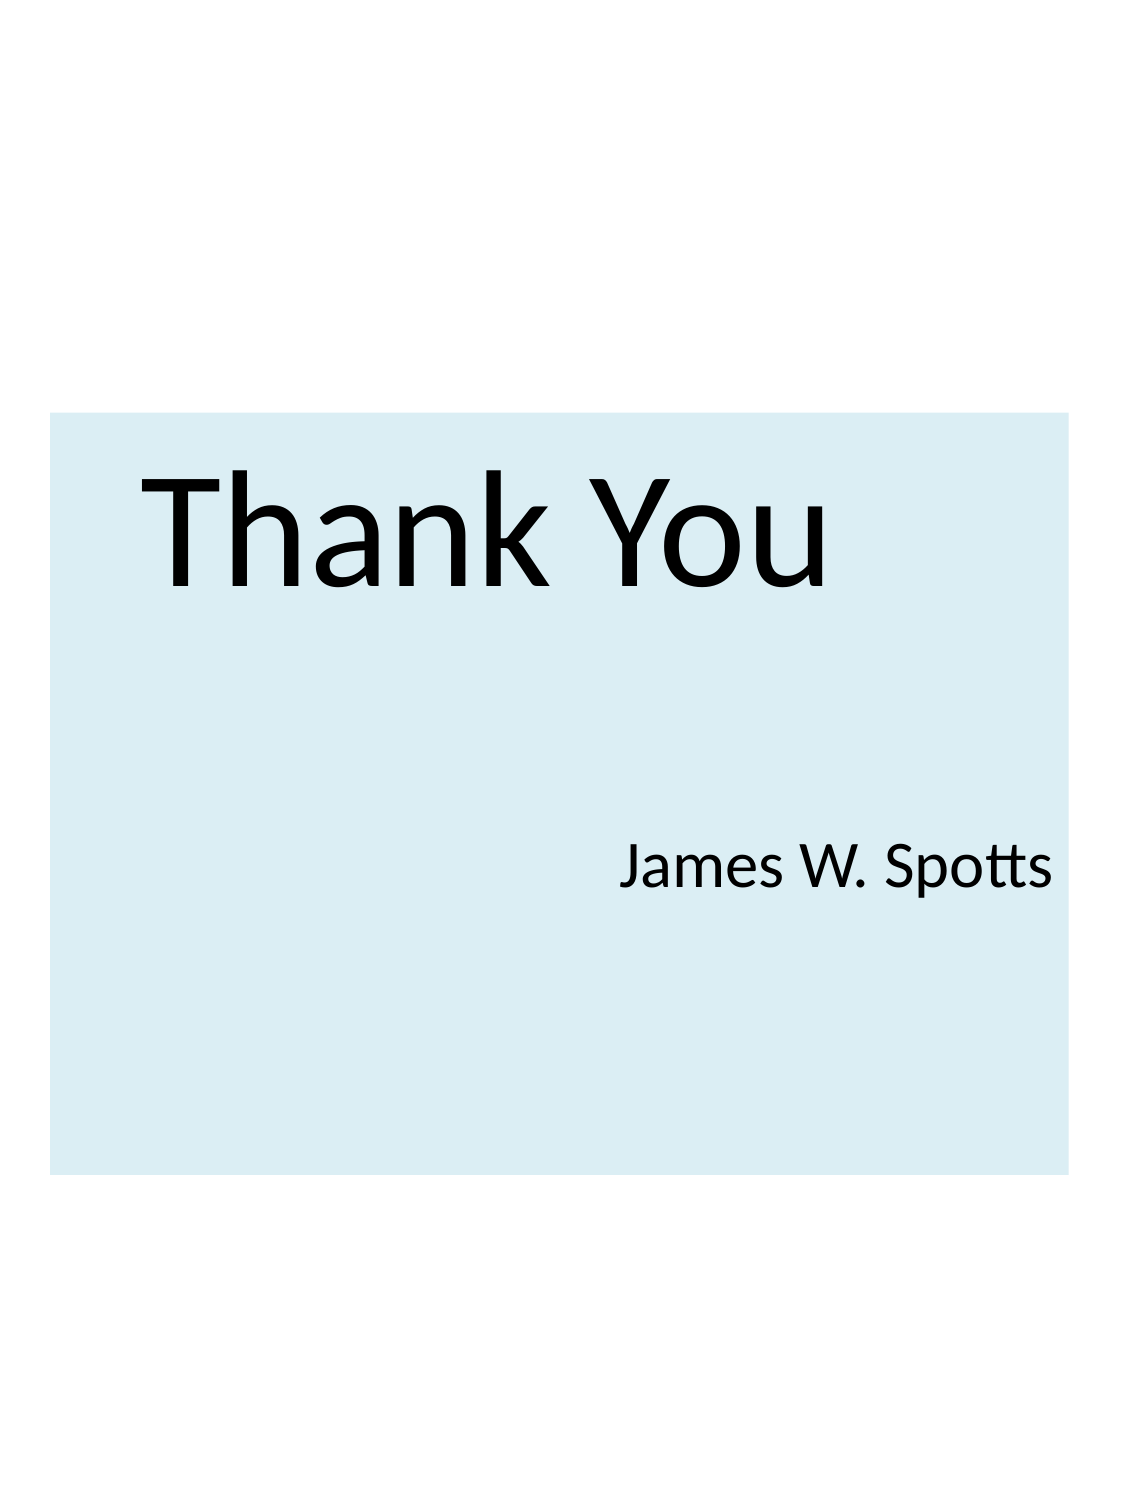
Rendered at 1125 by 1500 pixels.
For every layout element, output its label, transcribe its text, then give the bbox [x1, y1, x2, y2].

list Thank You James W. Spotts [50, 412, 1069, 1175]
